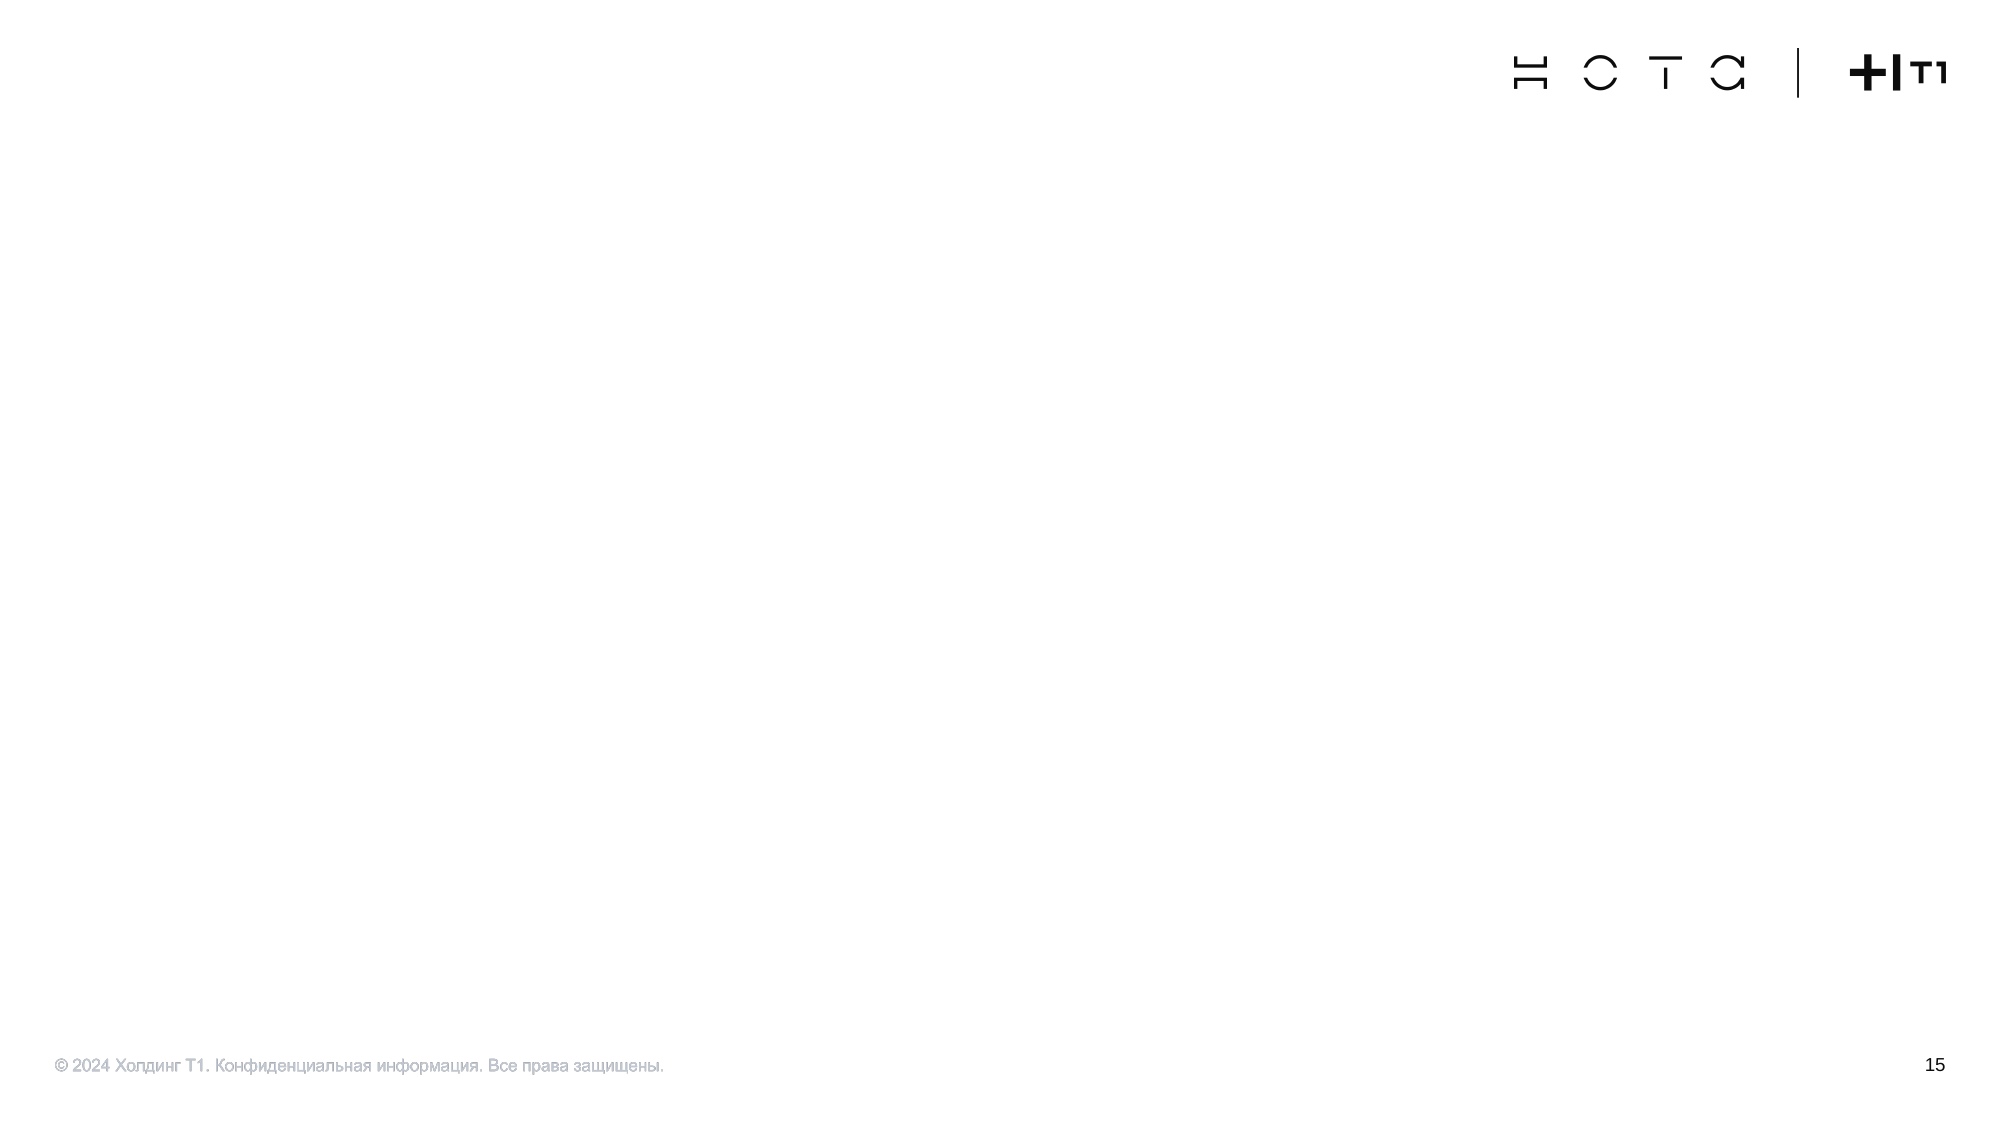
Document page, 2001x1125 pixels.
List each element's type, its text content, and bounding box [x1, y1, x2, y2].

picture [1514, 48, 1946, 98]
slide_number 15 [1889, 1052, 1946, 1076]
picture [55, 1058, 663, 1075]
